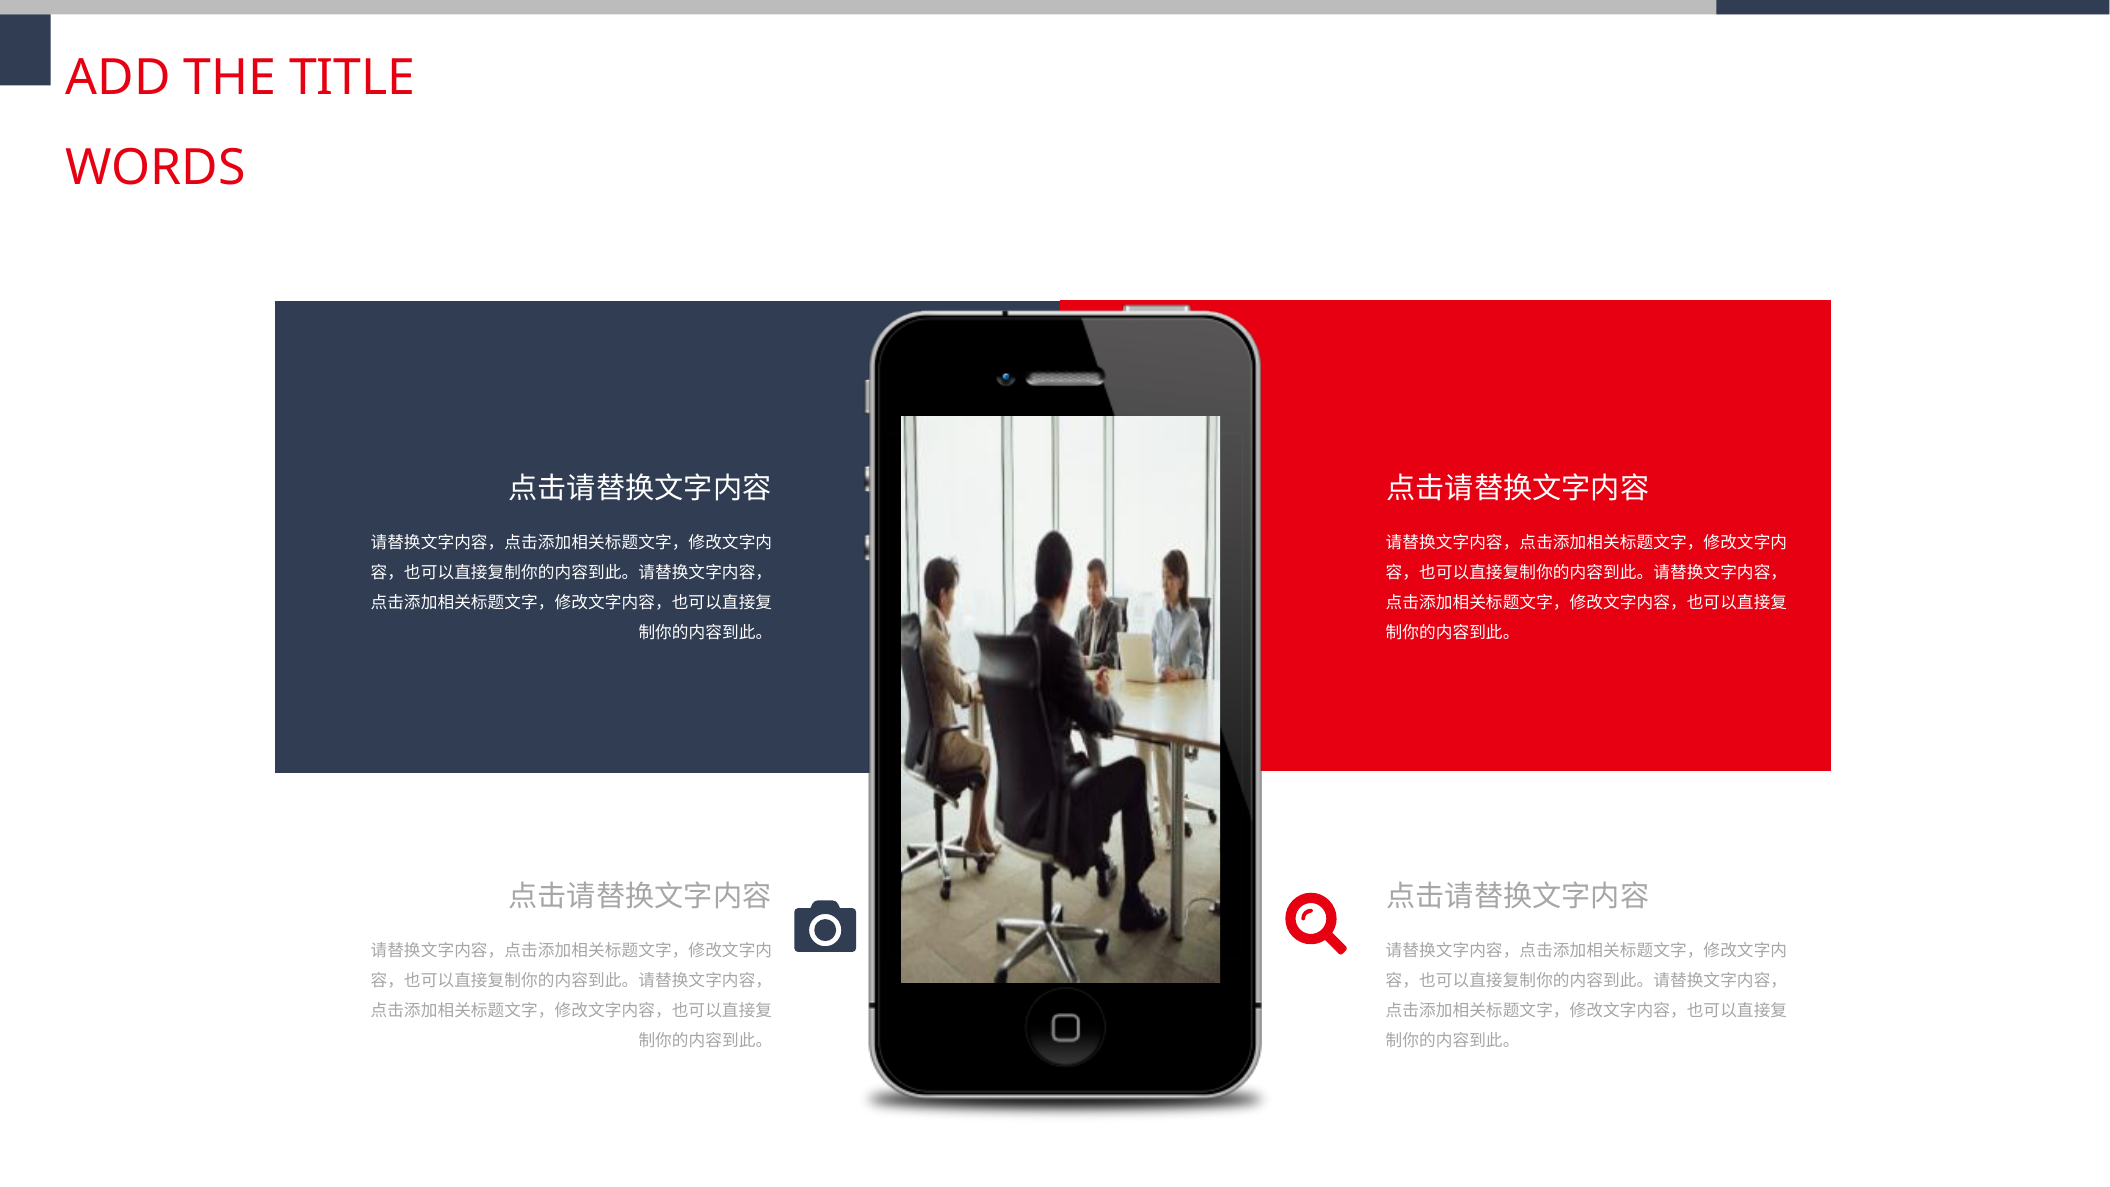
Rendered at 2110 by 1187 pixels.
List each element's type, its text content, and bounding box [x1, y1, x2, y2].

text_box 点击请替换文字内容 [1370, 869, 1667, 921]
text_box 点击请替换文字内容 [491, 461, 788, 513]
text_box [849, 238, 1282, 1154]
text_box [900, 415, 1221, 984]
text_box 请替换文字内容，点击添加相关标题文字，修改文字内容，也可以直接复制你的内容到此。请替换文字内容，点击添加相关标题文字，修改文字内容，也可以直接复制你的内容到此。 [1369, 514, 1814, 651]
text_box 请替换文字内容，点击添加相关标题文字，修改文字内容，也可以直接复制你的内容到此。请替换文字内容，点击添加相关标题文字，修改文字内容，也可以直接复制你的内容到此。 [344, 921, 789, 1058]
text_box [1285, 892, 1347, 955]
text_box 点击请替换文字内容 [1370, 461, 1667, 513]
text_box [1282, 300, 1832, 772]
text_box [794, 900, 857, 952]
text_box 请替换文字内容，点击添加相关标题文字，修改文字内容，也可以直接复制你的内容到此。请替换文字内容，点击添加相关标题文字，修改文字内容，也可以直接复制你的内容到此。 [1369, 921, 1814, 1058]
text_box ADD THE TITLE WORDS [50, 7, 583, 202]
text_box 点击请替换文字内容 [491, 869, 788, 921]
text_box [274, 300, 849, 773]
text_box 请替换文字内容，点击添加相关标题文字，修改文字内容，也可以直接复制你的内容到此。请替换文字内容，点击添加相关标题文字，修改文字内容，也可以直接复制你的内容到此。 [344, 514, 789, 651]
